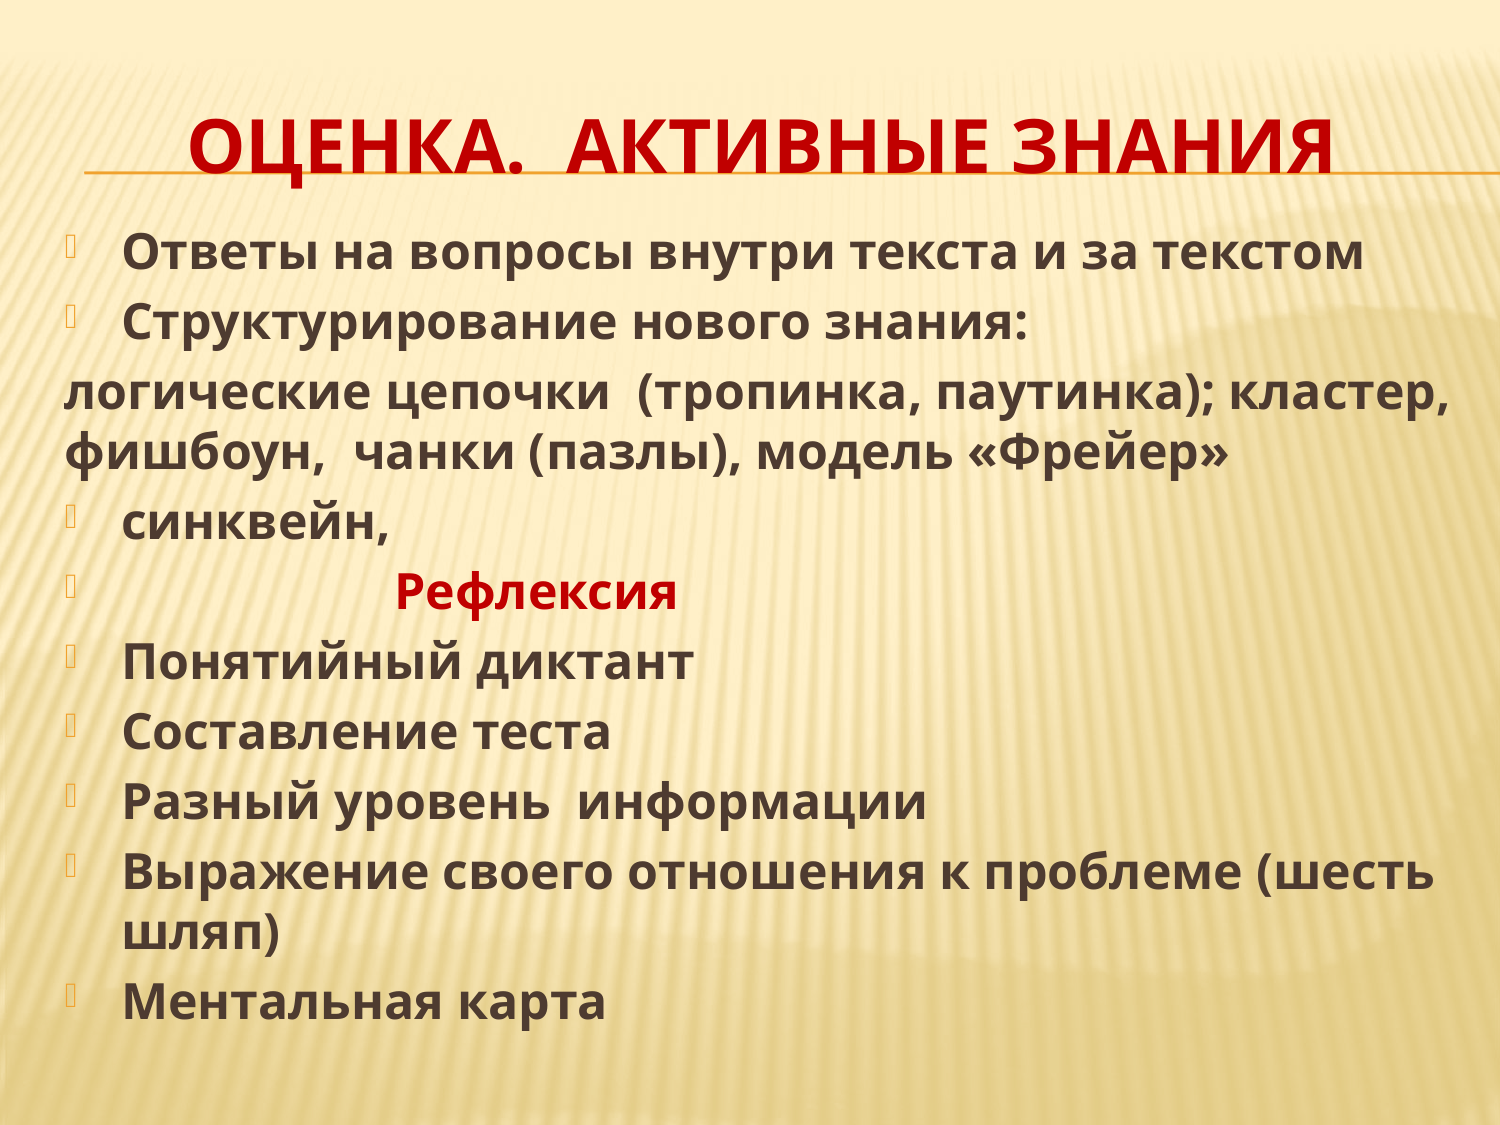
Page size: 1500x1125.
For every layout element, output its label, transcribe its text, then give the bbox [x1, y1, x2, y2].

list Ответы на вопросы внутри текста и за текстом Структурирование нового знания: логические цепочки (тропинка, паутинка); кластер, фишбоун, чанки (пазлы), модель «Фрейер» синквейн, Рефлексия Понятийный диктант Составление теста Разный уровень информации Выражение своего отношения к проблеме (шесть шляп) Ментальная карта [50, 212, 1475, 998]
title Оценка. Активные знания [50, 75, 1475, 212]
